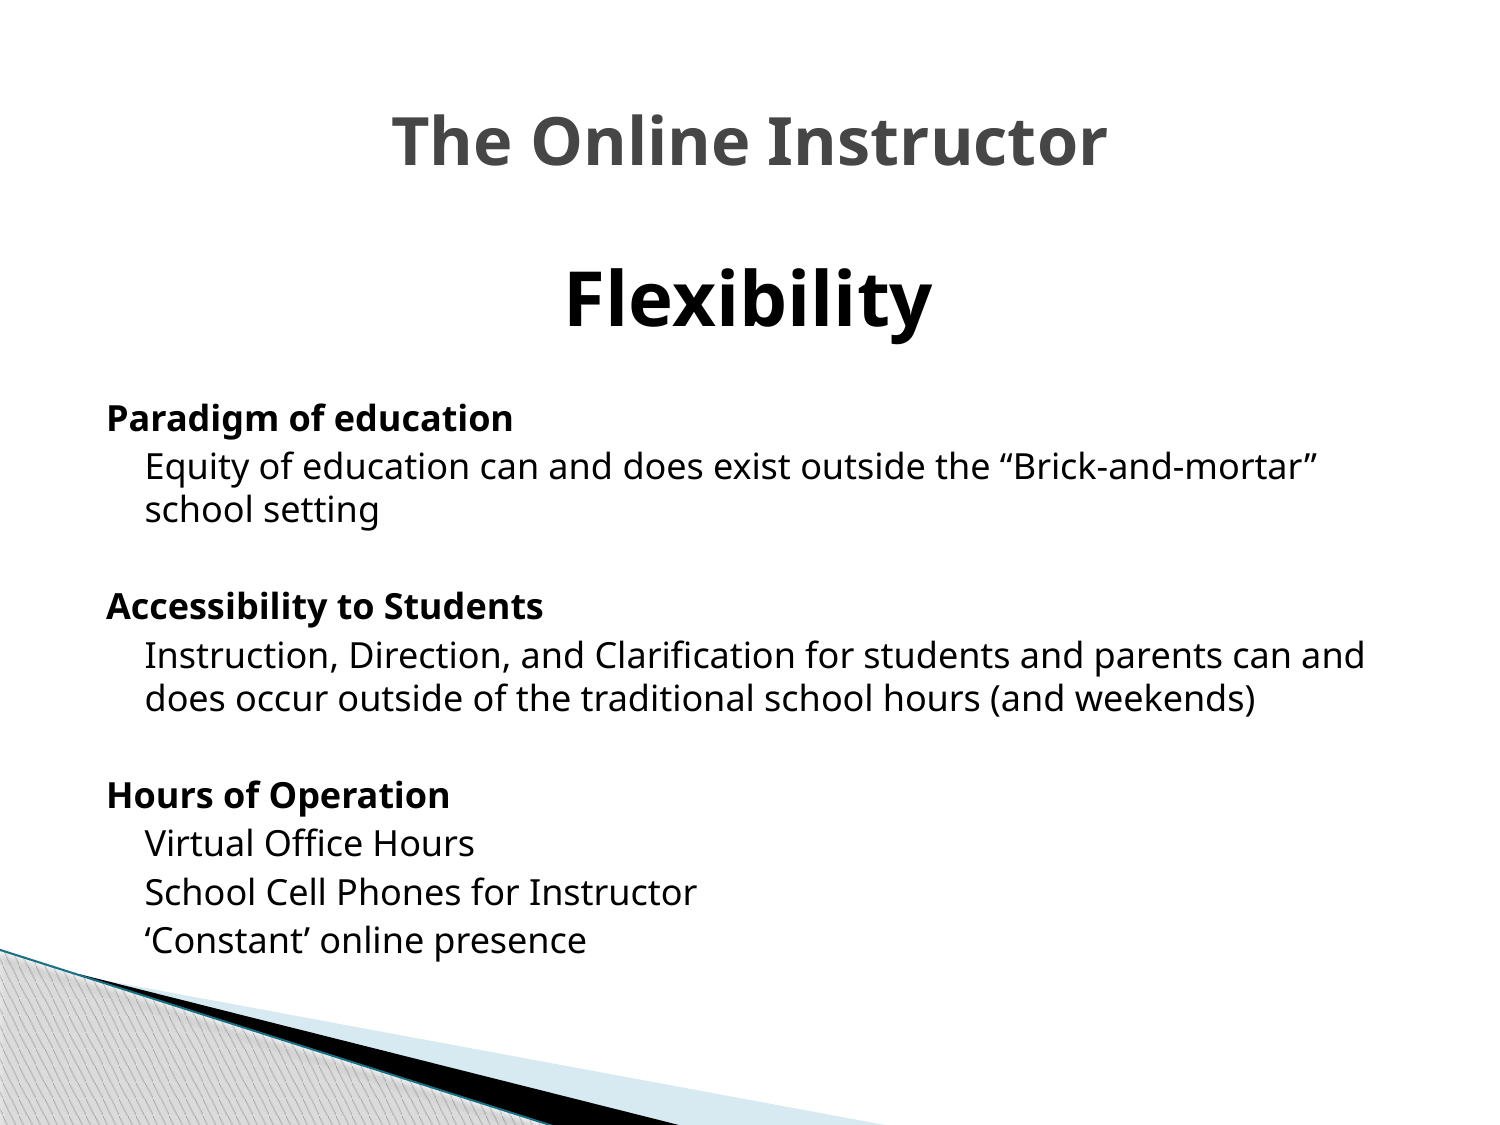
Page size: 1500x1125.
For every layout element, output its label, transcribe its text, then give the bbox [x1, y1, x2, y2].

title The Online Instructor [75, 45, 1425, 233]
list Flexibility Paradigm of education Equity of education can and does exist outside the “Brick-and-mortar” school setting Accessibility to Students Instruction, Direction, and Clarification for students and parents can and does occur outside of the traditional school hours (and weekends) Hours of Operation Virtual Office Hours School Cell Phones for Instructor ‘Constant’ online presence [75, 243, 1425, 986]
